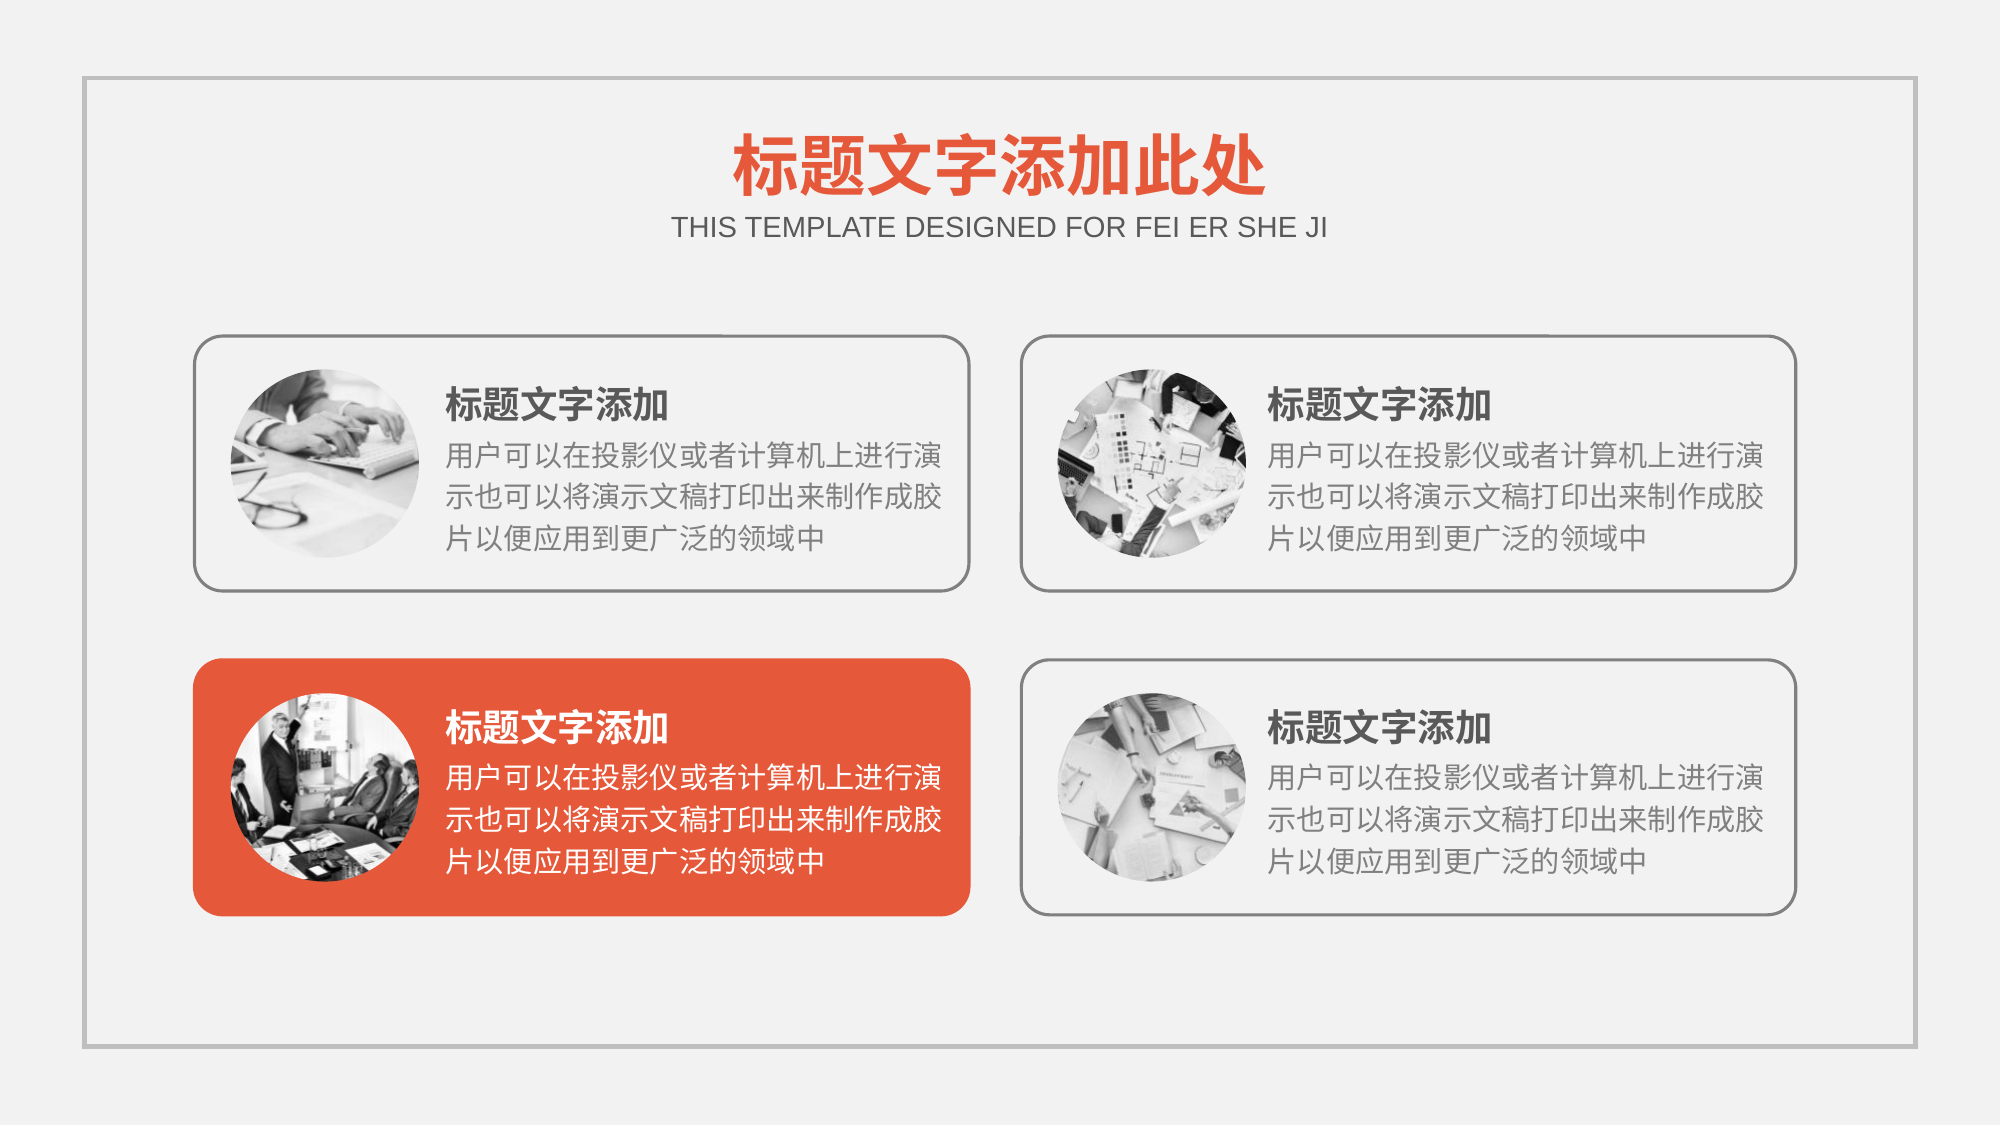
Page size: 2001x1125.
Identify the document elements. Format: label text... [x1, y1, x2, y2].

picture [1057, 693, 1246, 882]
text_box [430, 687, 984, 888]
text_box [193, 334, 970, 593]
picture [230, 693, 420, 882]
text_box [1020, 658, 1797, 916]
text_box [1020, 334, 1797, 593]
picture [230, 369, 420, 558]
text_box [193, 658, 970, 916]
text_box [1252, 687, 1806, 888]
picture [1057, 369, 1246, 558]
text_box THIS TEMPLATE DESIGNED FOR FEI ER SHE JI [599, 201, 1401, 251]
text_box 标题文字添加此处 [718, 116, 1282, 201]
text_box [430, 364, 984, 565]
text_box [1252, 364, 1806, 565]
